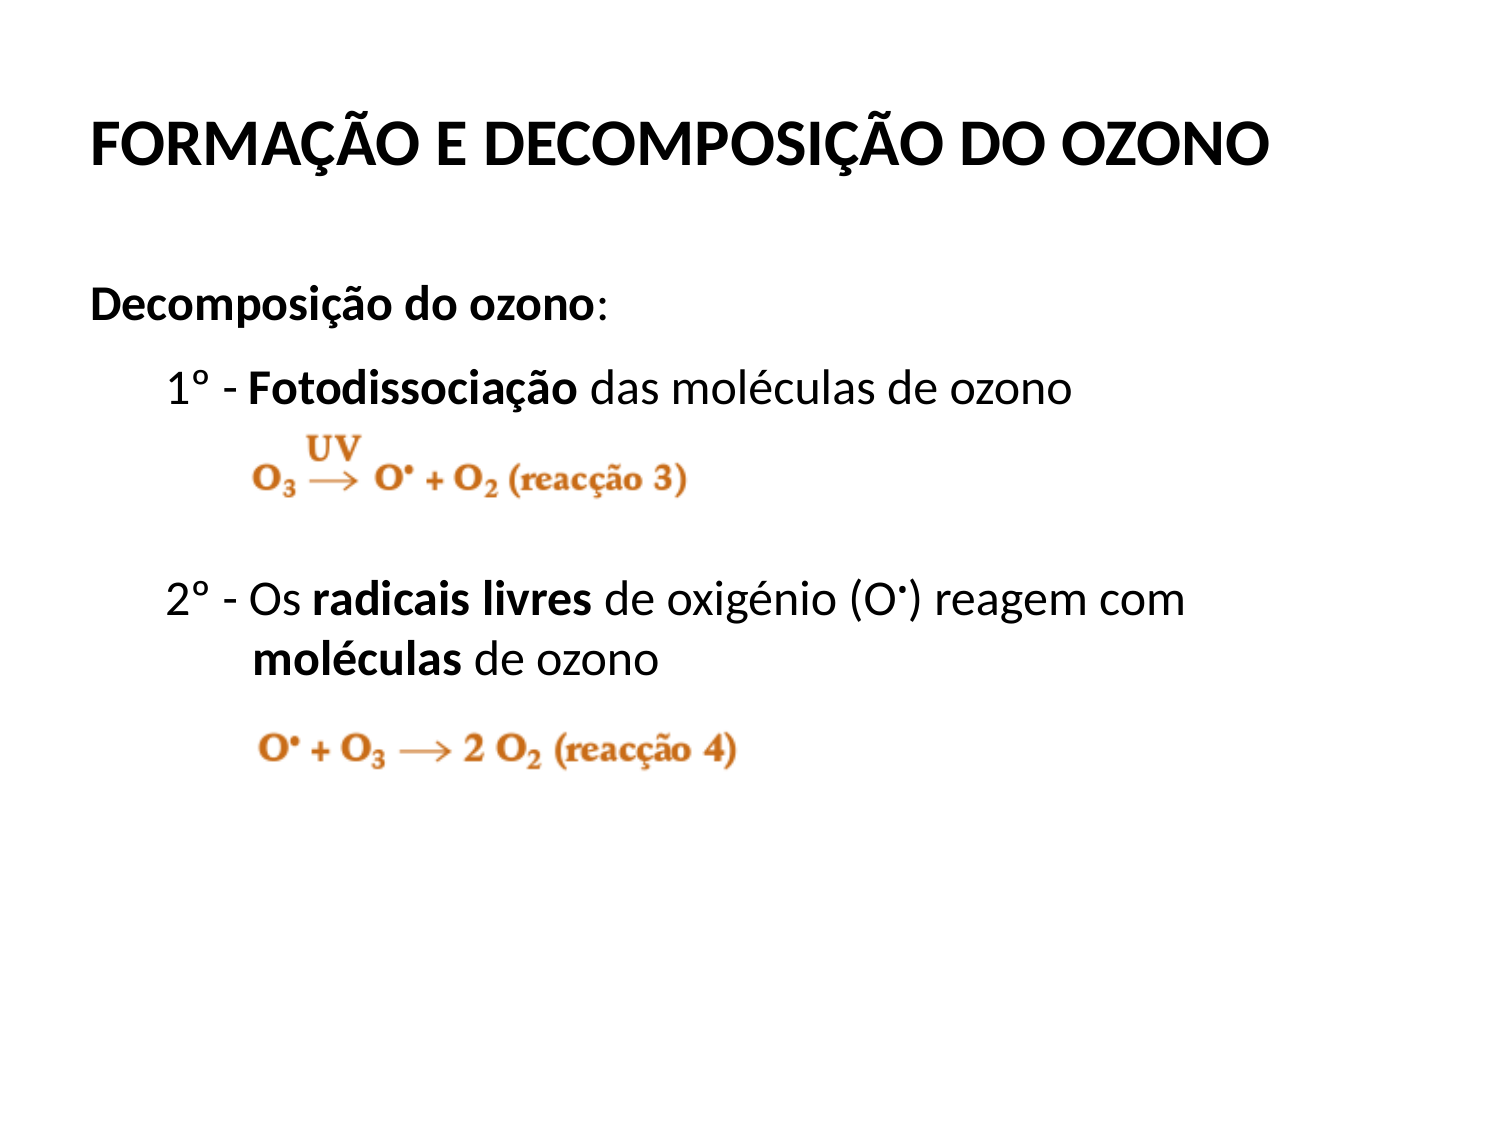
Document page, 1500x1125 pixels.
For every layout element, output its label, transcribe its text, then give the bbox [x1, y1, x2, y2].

picture [247, 717, 753, 785]
title FORMAÇÃO E DECOMPOSIÇÃO DO OZONO [75, 45, 1425, 233]
list Decomposição do ozono: 1º - Fotodissociação das moléculas de ozono 2º - Os radicais livres de oxigénio (O•) reagem com moléculas de ozono [75, 262, 1425, 1005]
picture [247, 420, 695, 515]
